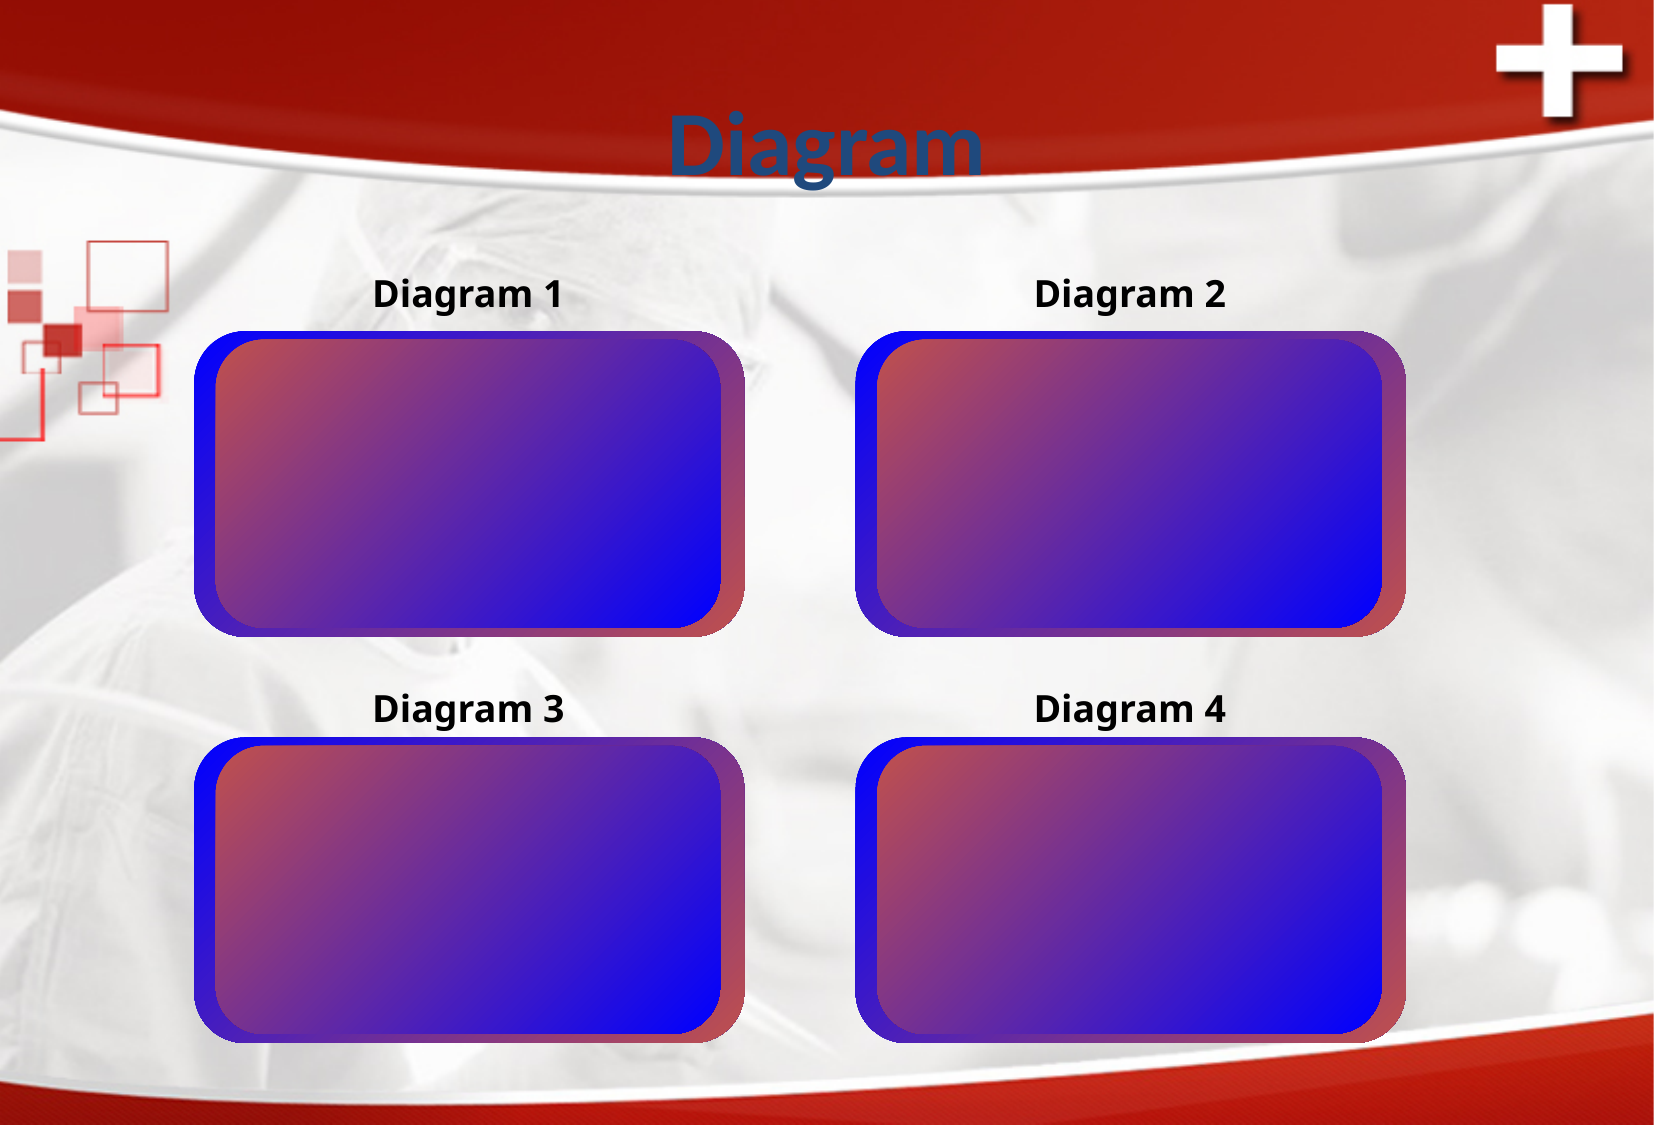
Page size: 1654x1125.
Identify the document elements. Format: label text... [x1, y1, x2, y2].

title Diagram [82, 44, 1572, 233]
picture [0, 0, 1654, 1125]
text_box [855, 737, 1406, 1044]
text_box Diagram 3 [289, 677, 648, 735]
text_box Diagram 2 [950, 262, 1310, 323]
text_box Diagram 1 [289, 262, 648, 323]
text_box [194, 330, 745, 637]
text_box Diagram 4 [950, 677, 1310, 735]
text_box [855, 330, 1406, 637]
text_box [194, 737, 745, 1044]
